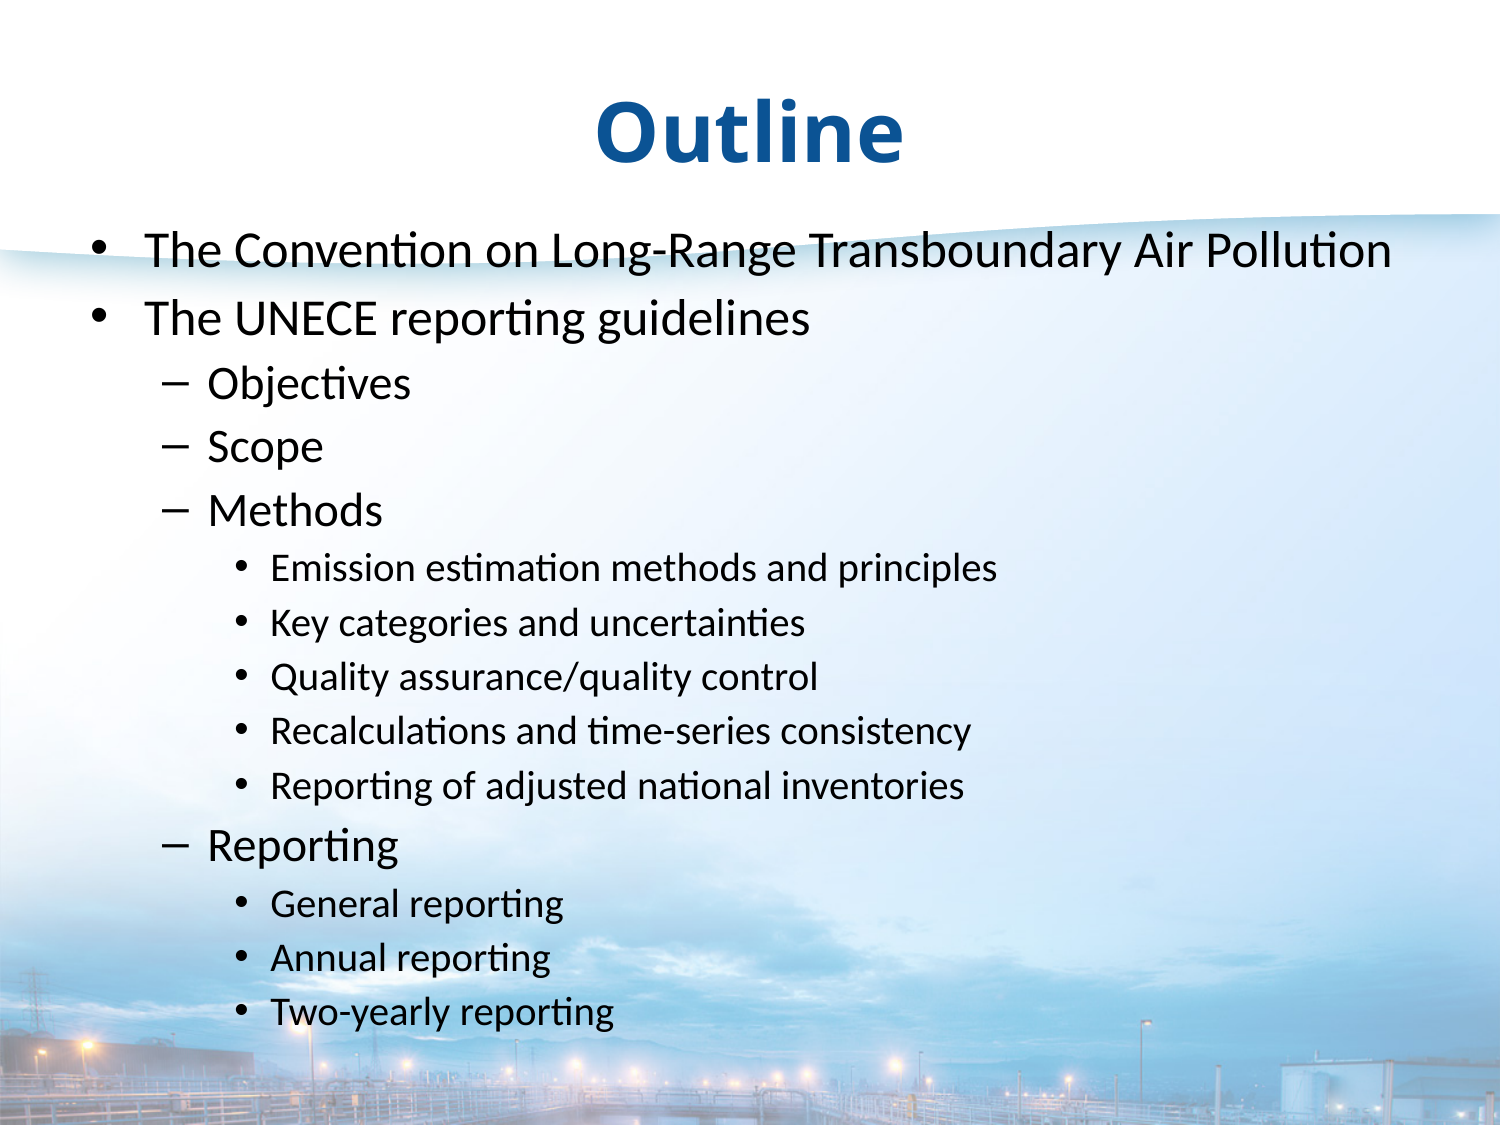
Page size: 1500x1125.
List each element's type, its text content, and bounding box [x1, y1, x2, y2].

list The Convention on Long-Range Transboundary Air Pollution The UNECE reporting guidelines Objectives Scope Methods Emission estimation methods and principles Key categories and uncertainties Quality assurance/quality control Recalculations and time-series consistency Reporting of adjusted national inventories Reporting General reporting Annual reporting Two-yearly reporting [75, 208, 1425, 1083]
picture [0, 215, 1500, 1125]
title Outline [75, 45, 1425, 208]
